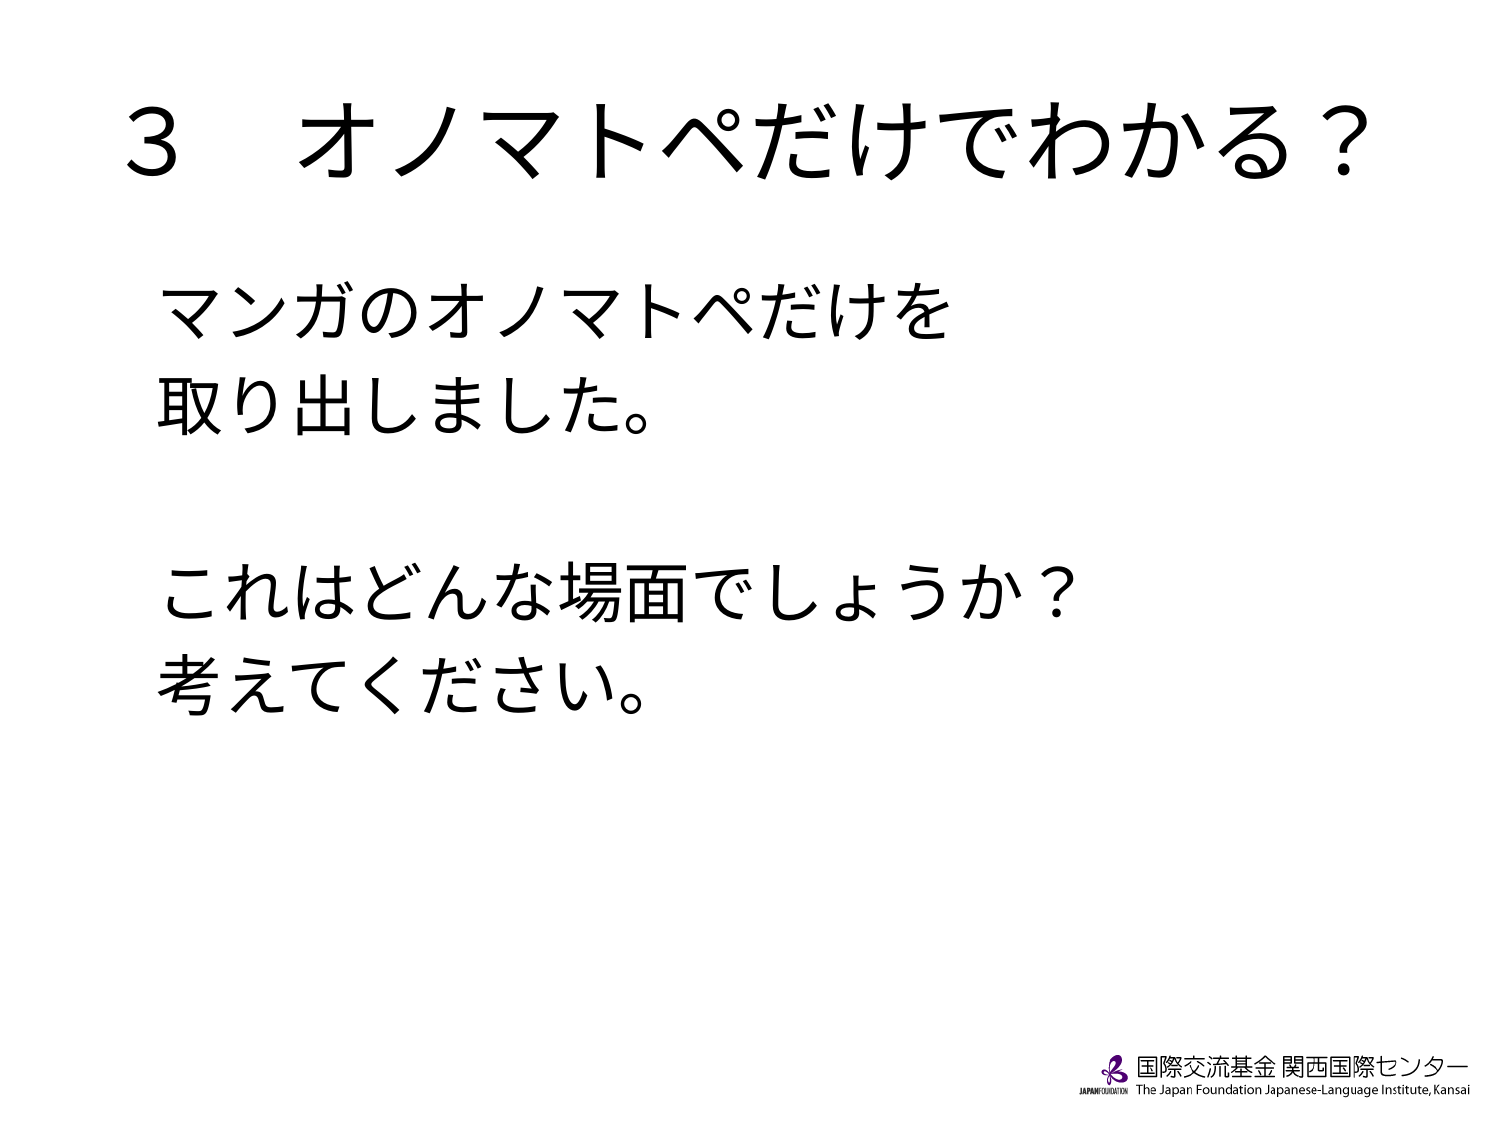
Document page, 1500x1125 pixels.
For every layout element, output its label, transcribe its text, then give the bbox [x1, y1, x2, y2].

list マンガのオノマトペだけを 取り出しました。 これはどんな場面でしょうか？ 考えてください。 [75, 262, 1425, 1005]
title ３ オノマトペだけでわかる？ [75, 45, 1425, 233]
picture [1069, 1047, 1477, 1102]
